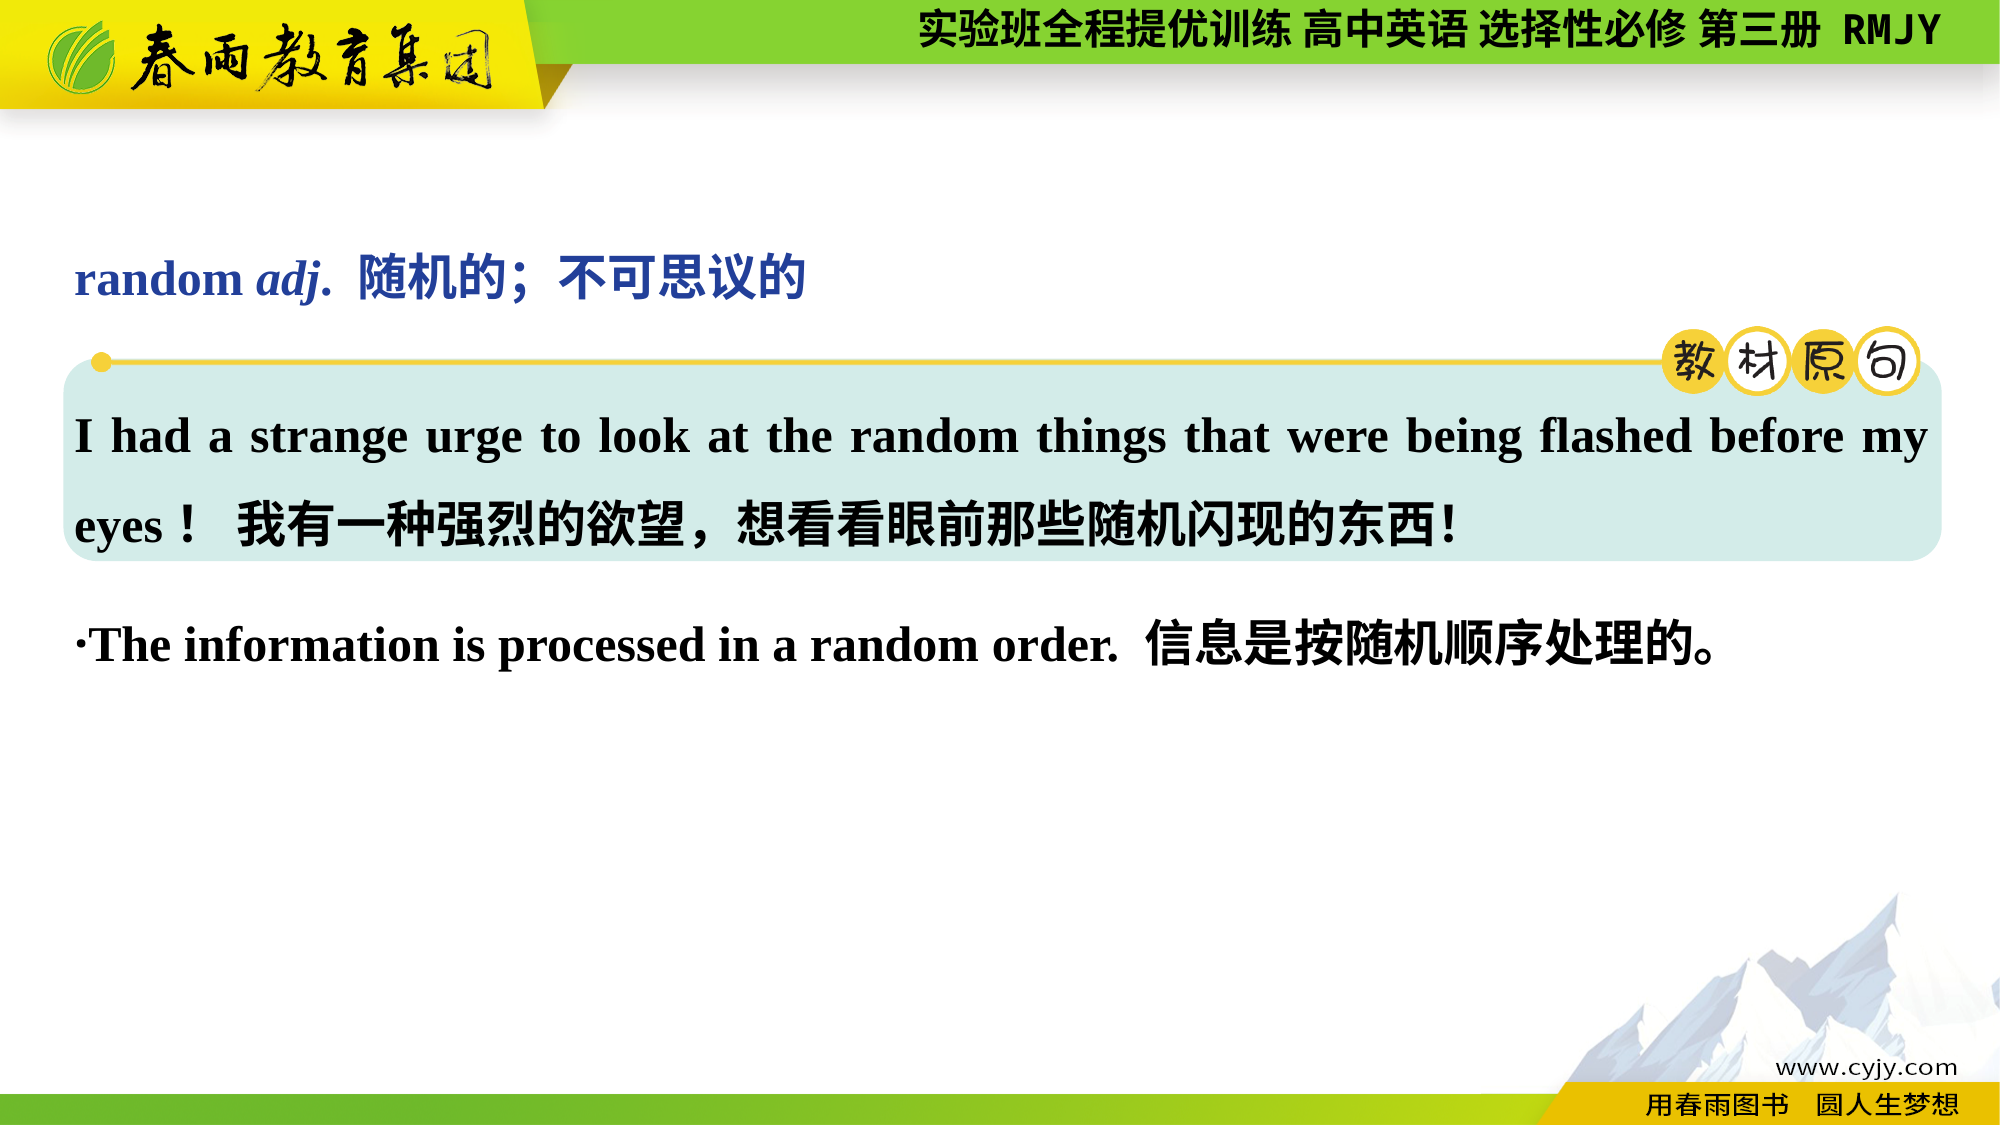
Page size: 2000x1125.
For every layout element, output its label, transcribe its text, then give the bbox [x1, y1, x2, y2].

picture [0, 0, 2000, 1125]
text_box I had a strange urge to look at the random things that were being flashed before my eyes！ 我有一种强烈的欲望，想看看眼前那些随机闪现的东西！ [59, 365, 1944, 561]
list random adj. 随机的；不可思议的 [59, 208, 1944, 303]
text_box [90, 326, 1921, 425]
text_box ·The information is processed in a random order. 信息是按随机顺序处理的。 [59, 574, 1944, 680]
